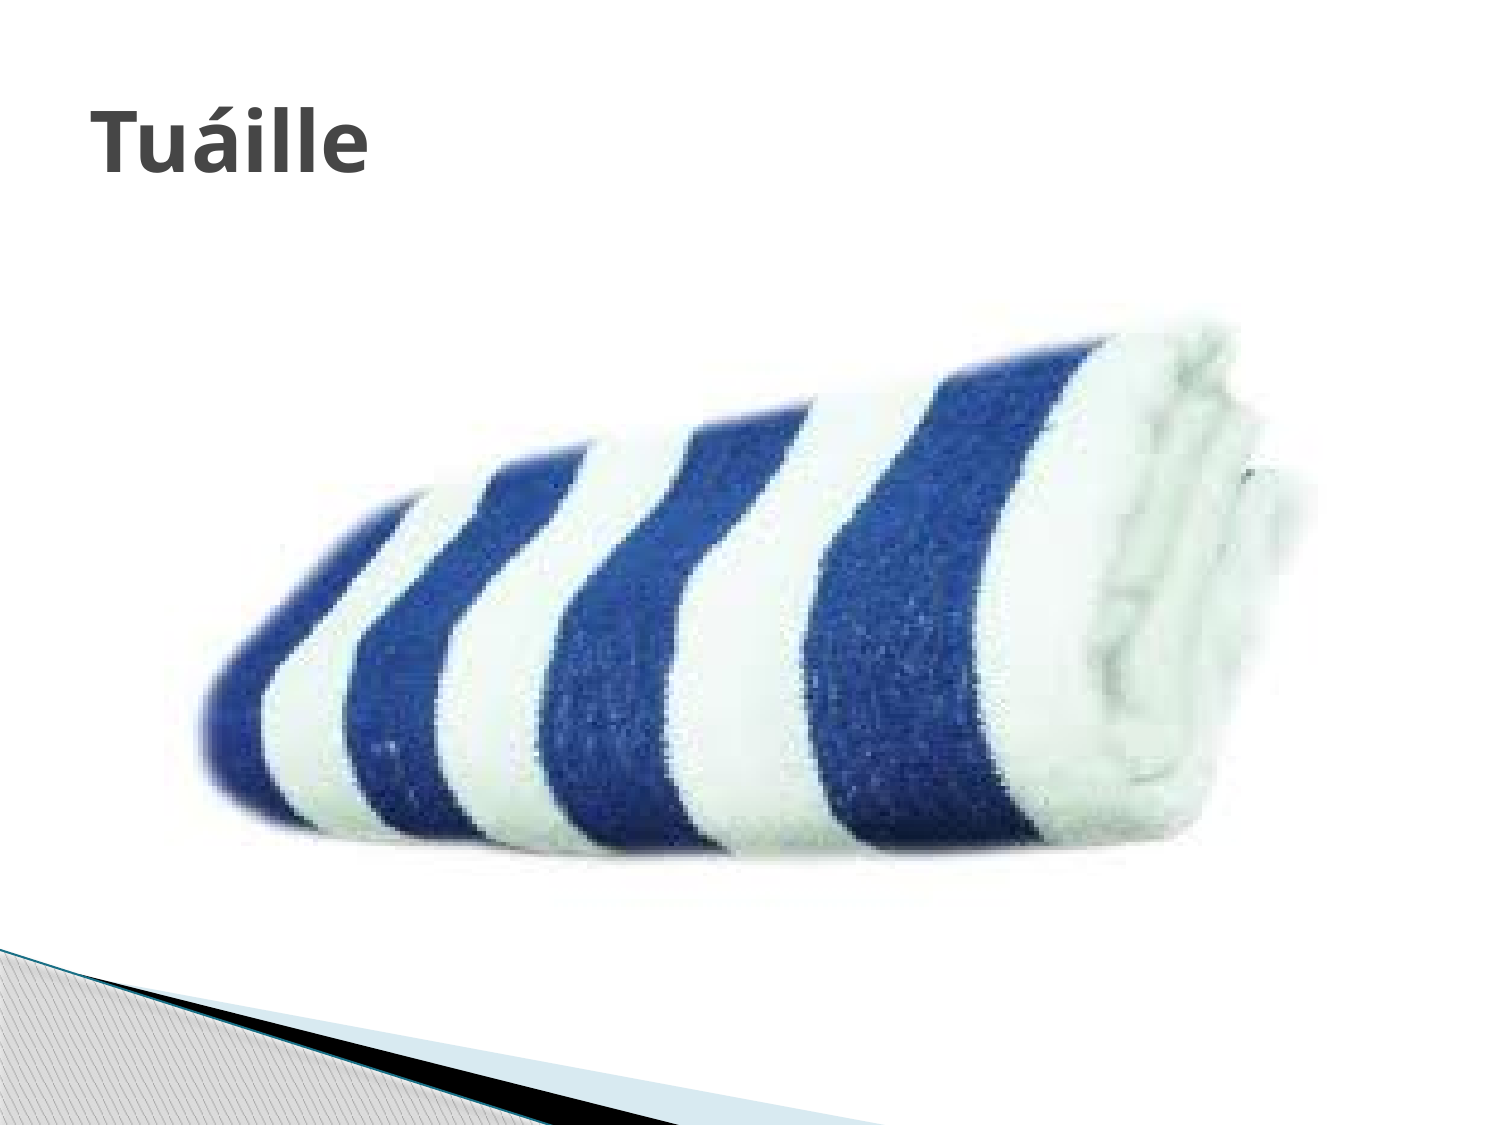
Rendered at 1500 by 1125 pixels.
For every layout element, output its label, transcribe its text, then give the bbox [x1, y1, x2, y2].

title Tuáille [75, 45, 1425, 233]
picture [88, 243, 1400, 941]
